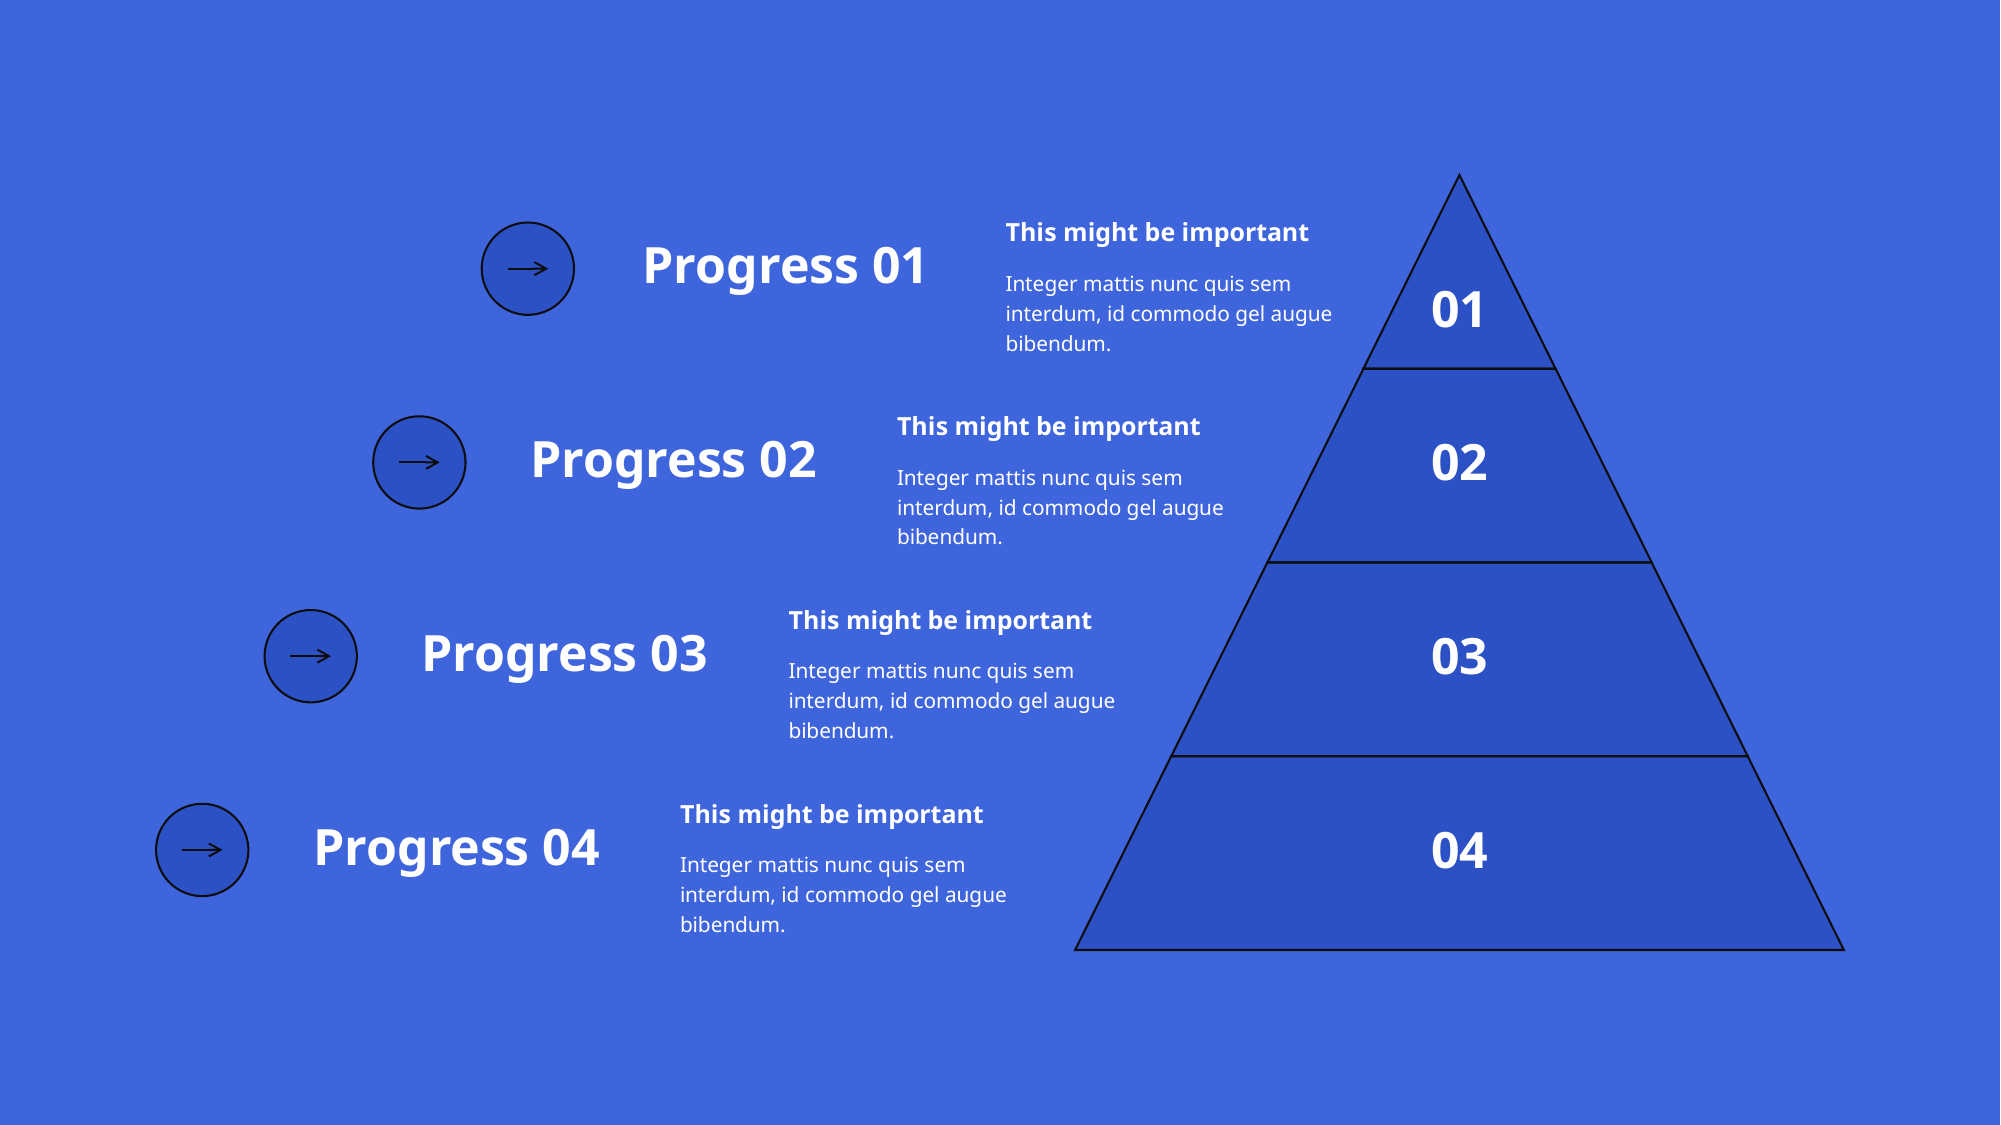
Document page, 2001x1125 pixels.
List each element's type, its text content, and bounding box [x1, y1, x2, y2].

list 04 [1363, 817, 1556, 889]
text_box [1267, 368, 1653, 562]
list 02 [1363, 430, 1556, 501]
list 01 [1363, 277, 1556, 348]
list This might be important [773, 600, 1137, 646]
text_box [1171, 561, 1748, 755]
text_box [1074, 755, 1845, 951]
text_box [156, 803, 249, 897]
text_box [264, 610, 357, 703]
list Integer mattis nunc quis sem interdum, id commodo gel augue bibendum. [773, 645, 1183, 719]
list Progress 04 [292, 814, 621, 891]
list This might be important [990, 212, 1354, 258]
list Progress 01 [621, 233, 951, 310]
list 03 [1363, 623, 1556, 695]
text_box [373, 416, 466, 509]
list Progress 03 [400, 620, 729, 698]
list Integer mattis nunc quis sem interdum, id commodo gel augue bibendum. [882, 451, 1292, 526]
list This might be important [882, 406, 1246, 452]
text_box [481, 222, 575, 315]
text_box [1363, 348, 1556, 368]
list This might be important [665, 794, 1028, 839]
text_box [1408, 173, 1511, 277]
list Integer mattis nunc quis sem interdum, id commodo gel augue bibendum. [990, 257, 1401, 332]
list Integer mattis nunc quis sem interdum, id commodo gel augue bibendum. [665, 839, 1075, 913]
list Progress 02 [509, 426, 838, 504]
